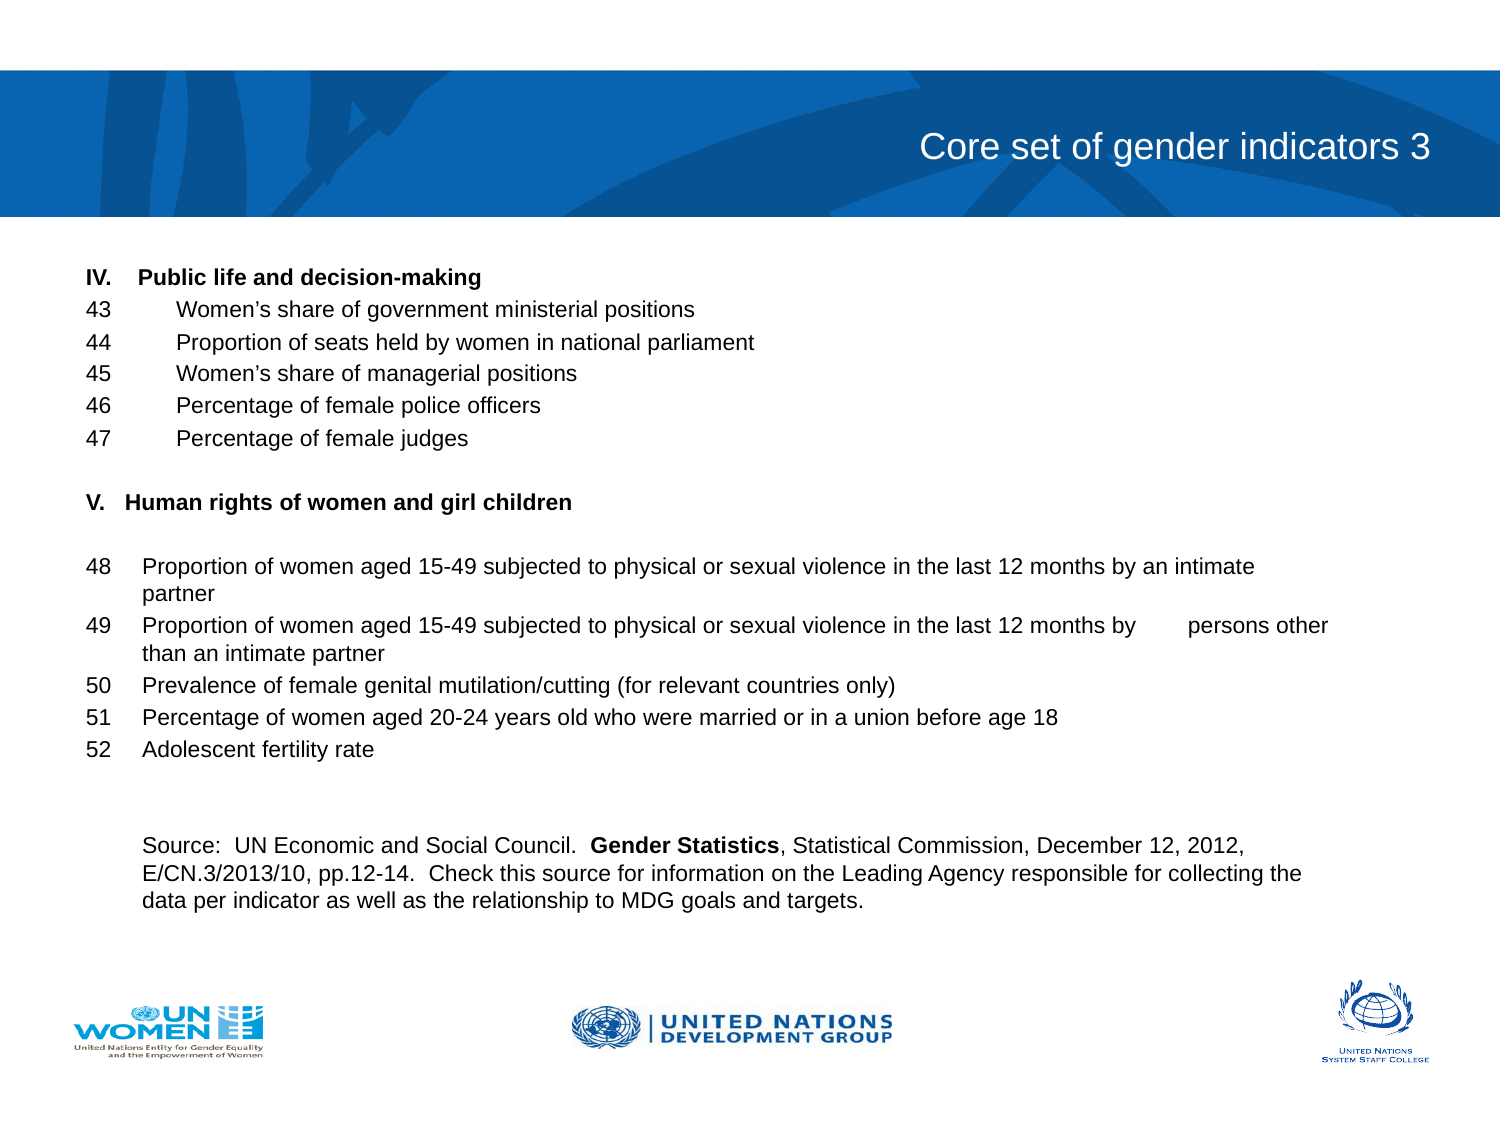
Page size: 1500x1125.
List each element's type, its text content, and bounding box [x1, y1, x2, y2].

picture [170, 1006, 179, 1018]
picture [1322, 979, 1429, 1063]
picture [0, 70, 1500, 217]
picture [194, 1006, 204, 1013]
picture [73, 1006, 263, 1059]
list IV. Public life and decision-making 43 Women’s share of government ministerial positions 44 Proportion of seats held by women in national parliament 45 Women’s share of managerial positions 46 Percentage of female police officers 47 Percentage of female judges V. Human rights of women and girl children 48 Proportion of women aged 15-49 subjected to physical or sexual violence in the last 12 months by an intimate partner 49 Proportion of women aged 15-49 subjected to physical or sexual violence in the last 12 months by persons other than an intimate partner Prevalence of female genital mutilation/cutting (for relevant countries only) Percentage of women aged 20-24 years old who were married or in a union before age 18 Adolescent fertility rate Source: UN Economic and Social Council. Gender Statistics, Statistical Commission, December 12, 2012, E/CN.3/2013/10, pp.12-14. Check this source for information on the Leading Agency responsible for collecting the data per indicator as well as the relationship to MDG goals and targets. [70, 255, 1346, 931]
picture [572, 1006, 892, 1049]
title Core set of gender indicators 3 [171, 94, 1447, 195]
